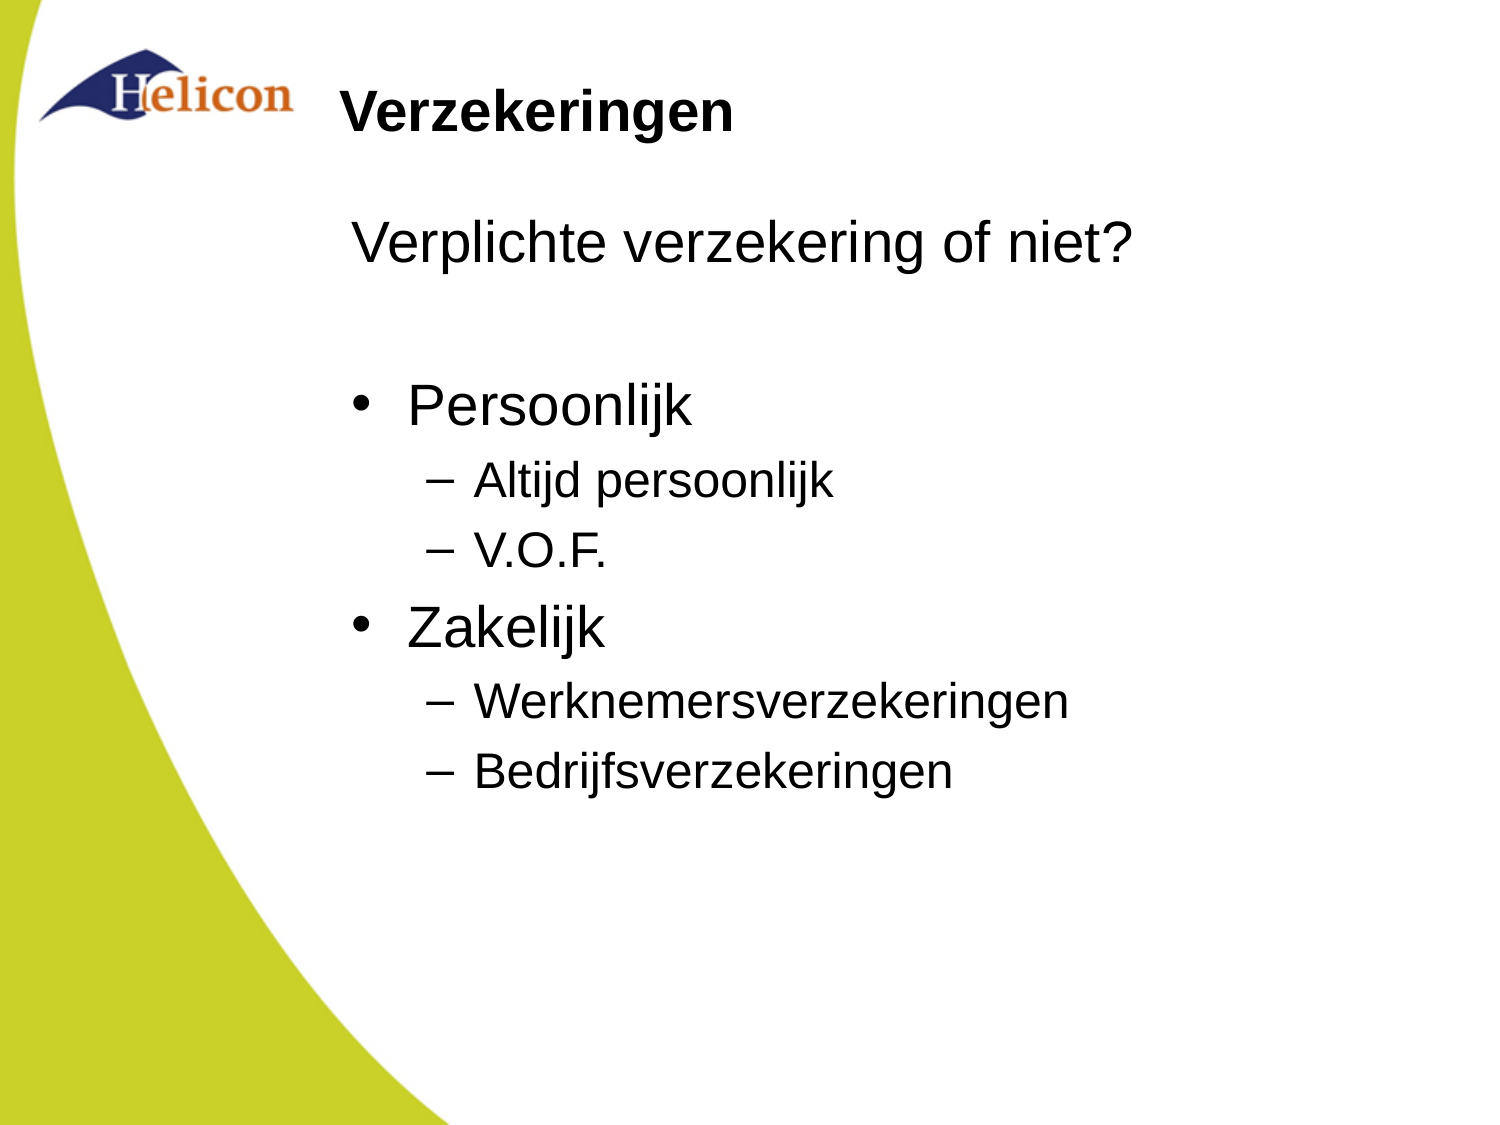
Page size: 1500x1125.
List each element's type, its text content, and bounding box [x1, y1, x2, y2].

title Verzekeringen [324, 54, 1415, 161]
list Verplichte verzekering of niet? Persoonlijk Altijd persoonlijk V.O.F. Zakelijk Werknemersverzekeringen Bedrijfsverzekeringen [336, 196, 1425, 1005]
picture [0, 0, 1500, 1125]
